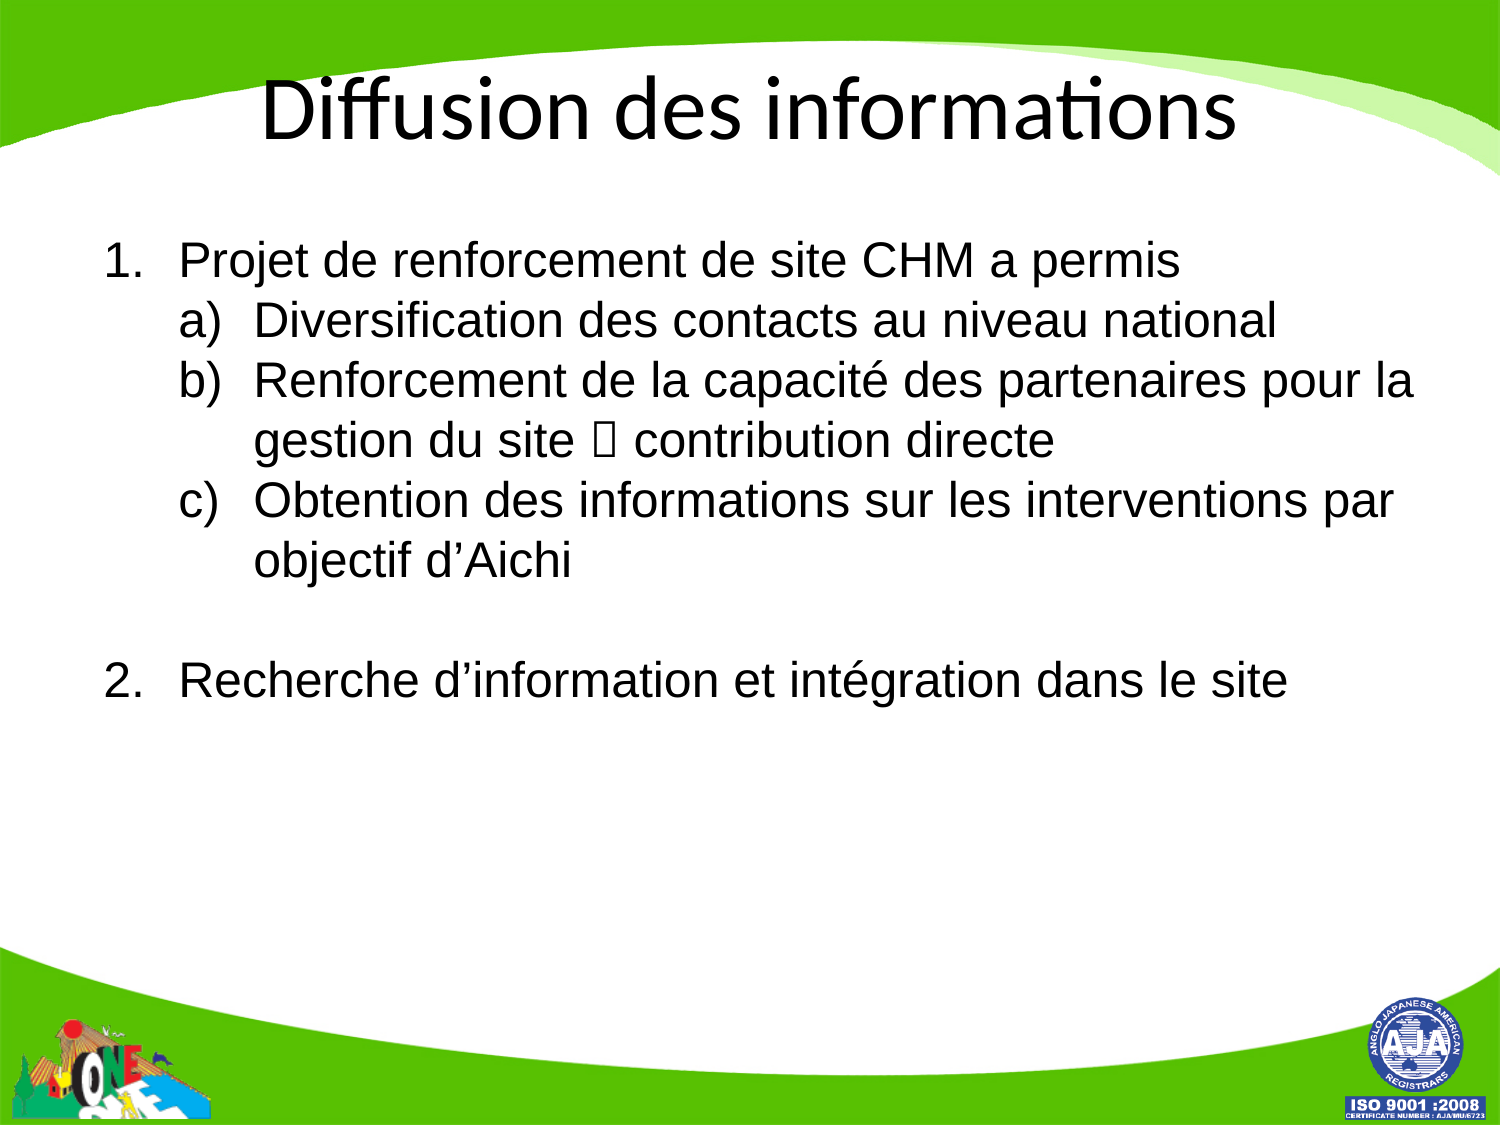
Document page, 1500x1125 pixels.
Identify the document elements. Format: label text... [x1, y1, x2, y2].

title Diffusion des informations [74, 44, 1426, 162]
picture [0, 0, 1500, 176]
picture [0, 913, 1500, 1125]
text_box Projet de renforcement de site CHM a permis Diversification des contacts au niveau national Renforcement de la capacité des partenaires pour la gestion du site  contribution directe Obtention des informations sur les interventions par objectif d’Aichi Recherche d’information et intégration dans le site [88, 219, 1459, 715]
